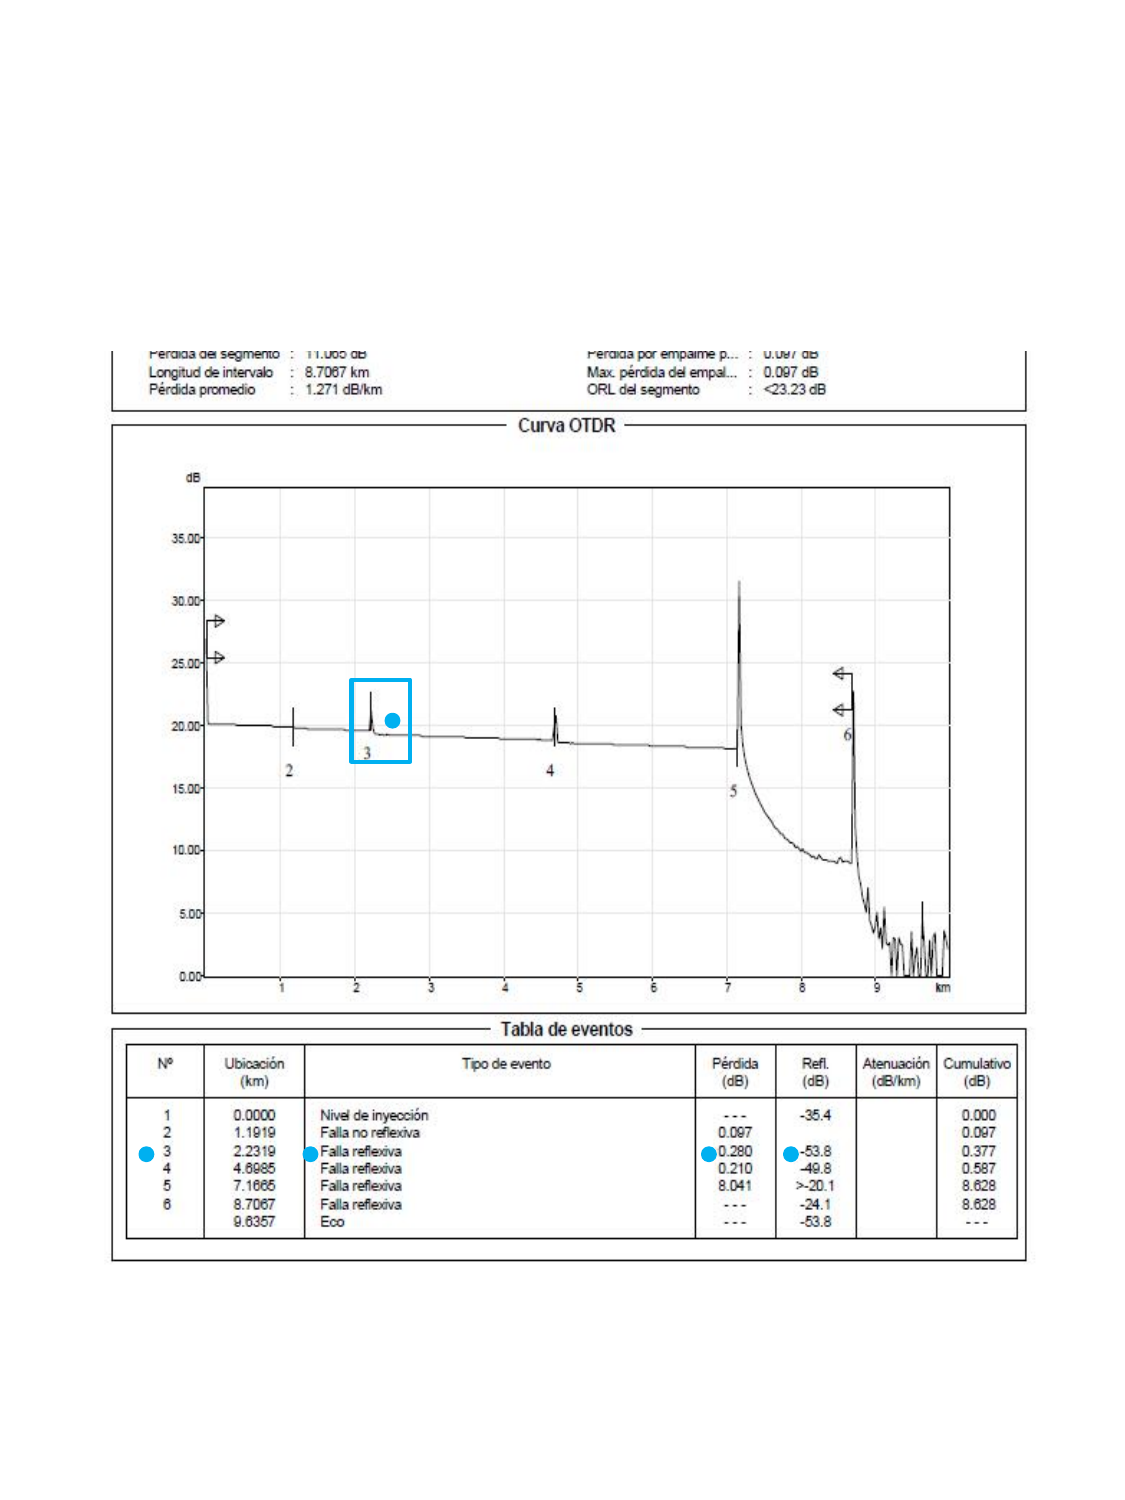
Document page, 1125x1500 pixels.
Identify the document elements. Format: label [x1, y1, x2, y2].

picture [70, 351, 1067, 1346]
